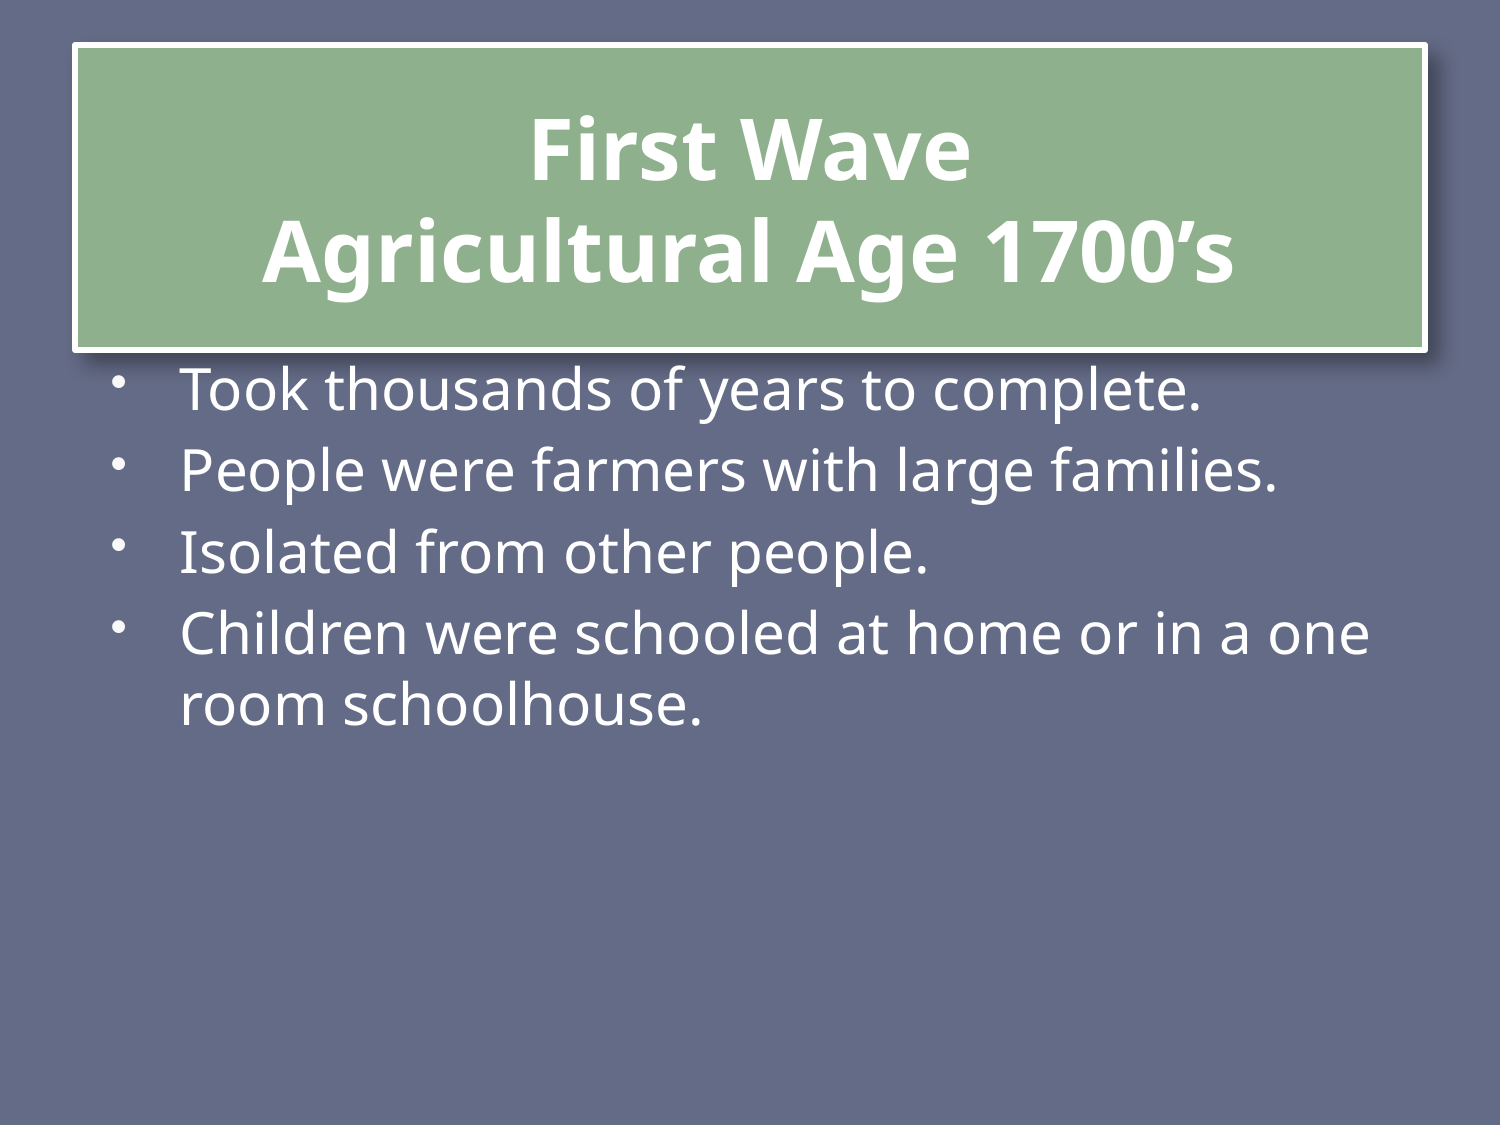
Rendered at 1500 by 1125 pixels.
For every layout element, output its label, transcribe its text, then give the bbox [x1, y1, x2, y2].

title First Wave Agricultural Age 1700’s [72, 42, 1428, 353]
list Took thousands of years to complete. People were farmers with large families. Isolated from other people. Children were schooled at home or in a one room schoolhouse. [75, 262, 1425, 1035]
